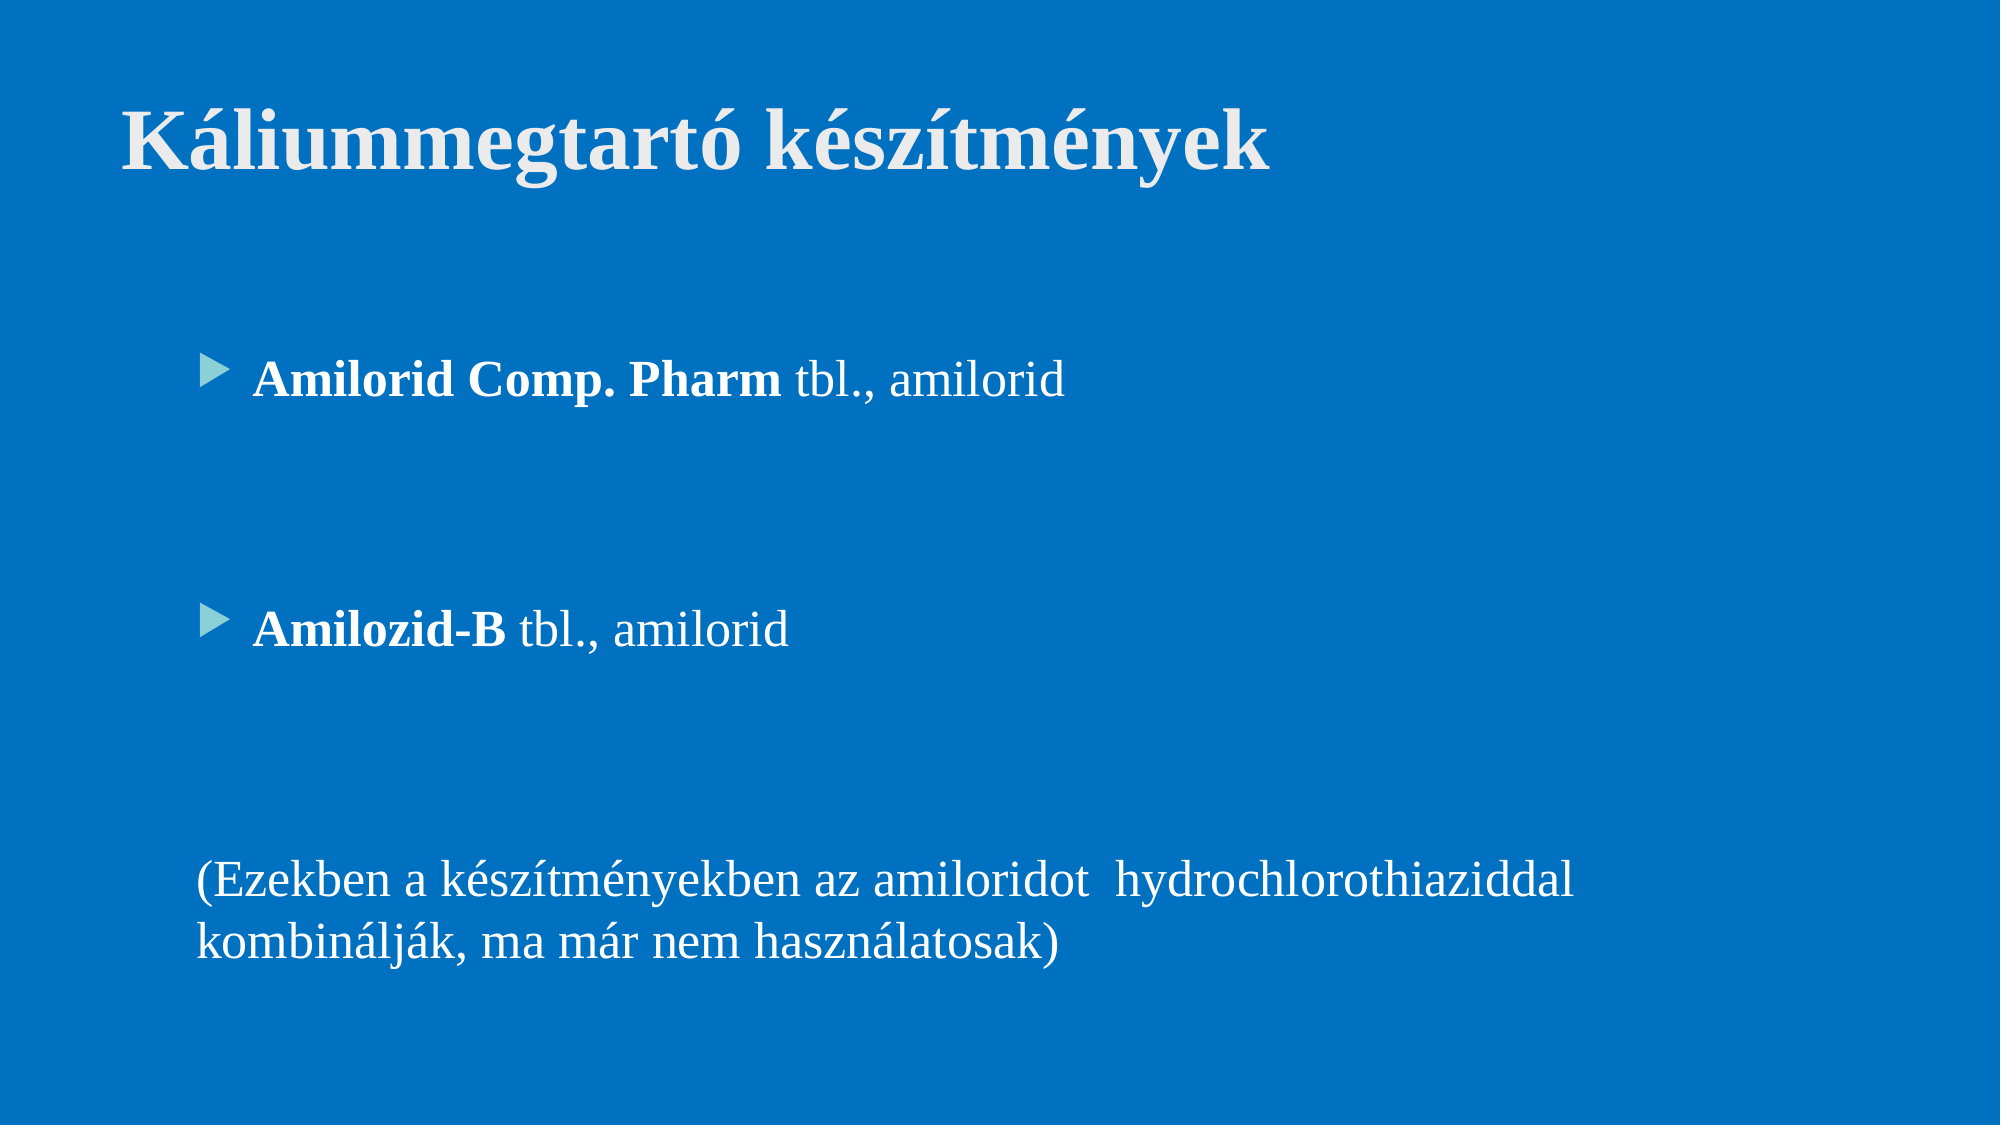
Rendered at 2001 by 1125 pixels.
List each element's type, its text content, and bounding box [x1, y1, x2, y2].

list Amilorid Comp. Pharm tbl., amilorid Amilozid-B tbl., amilorid (Ezekben a készítményekben az amiloridot hydrochlorothiaziddal kombinálják, ma már nem használatosak) [181, 336, 1649, 1025]
title Káliummegtartó készítmények [106, 74, 1649, 304]
